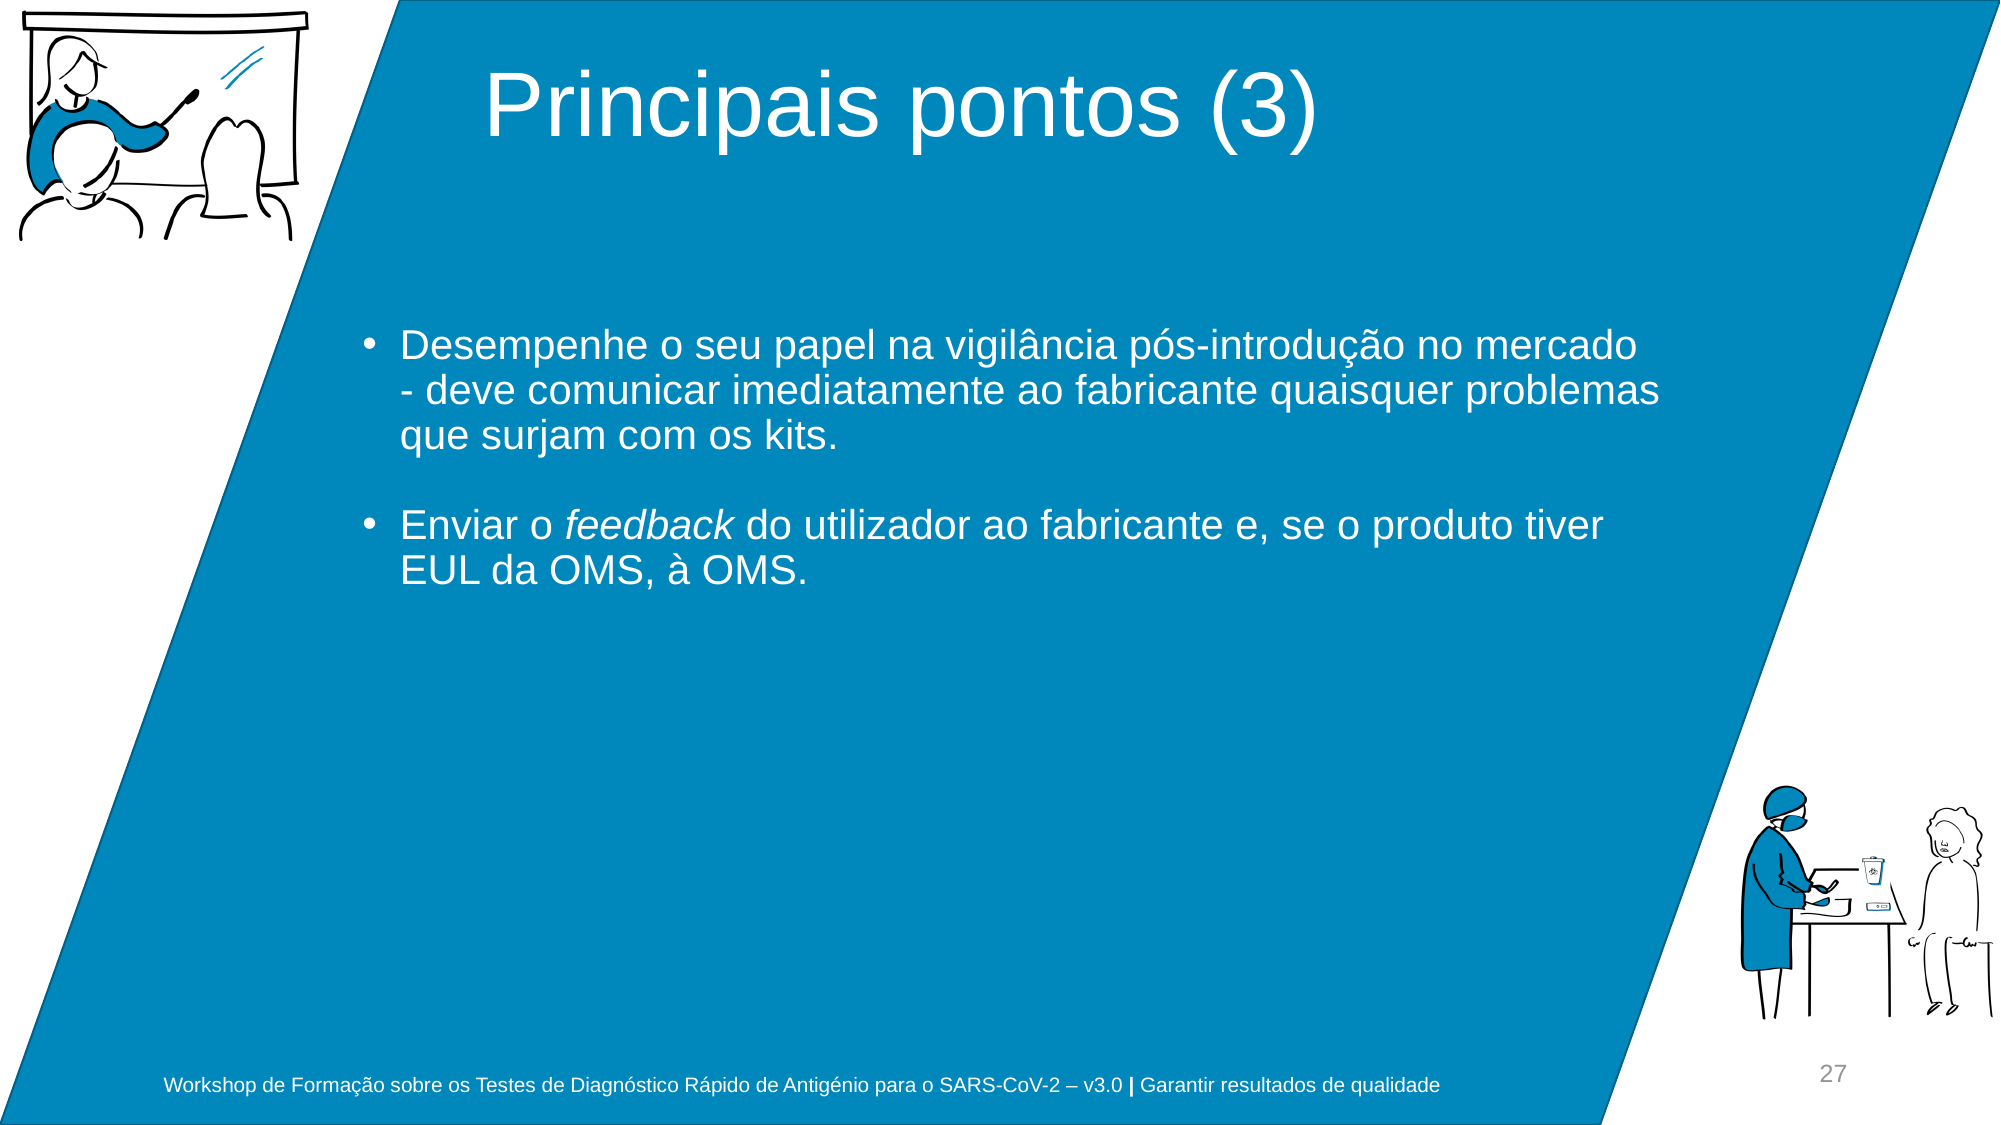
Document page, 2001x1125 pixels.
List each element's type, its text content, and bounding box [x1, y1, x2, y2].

picture [1736, 777, 1994, 1025]
text_box [0, 0, 2000, 1125]
footer Workshop de Formação sobre os Testes de Diagnóstico Rápido de Antigénio para o SARS-CoV-2 – v3.0 | Garantir resultados de qualidade [137, 1042, 1467, 1125]
text_box Desempenhe o seu papel na vigilância pós-introdução no mercado - deve comunicar imediatamente ao fabricante quaisquer problemas que surjam com os kits. Enviar o feedback do utilizador ao fabricante e, se o produto tiver EUL da OMS, à OMS. [347, 316, 1678, 813]
picture [0, 0, 325, 255]
text_box Principais pontos (3) [468, 49, 1367, 205]
slide_number 27 [1609, 1042, 1863, 1103]
